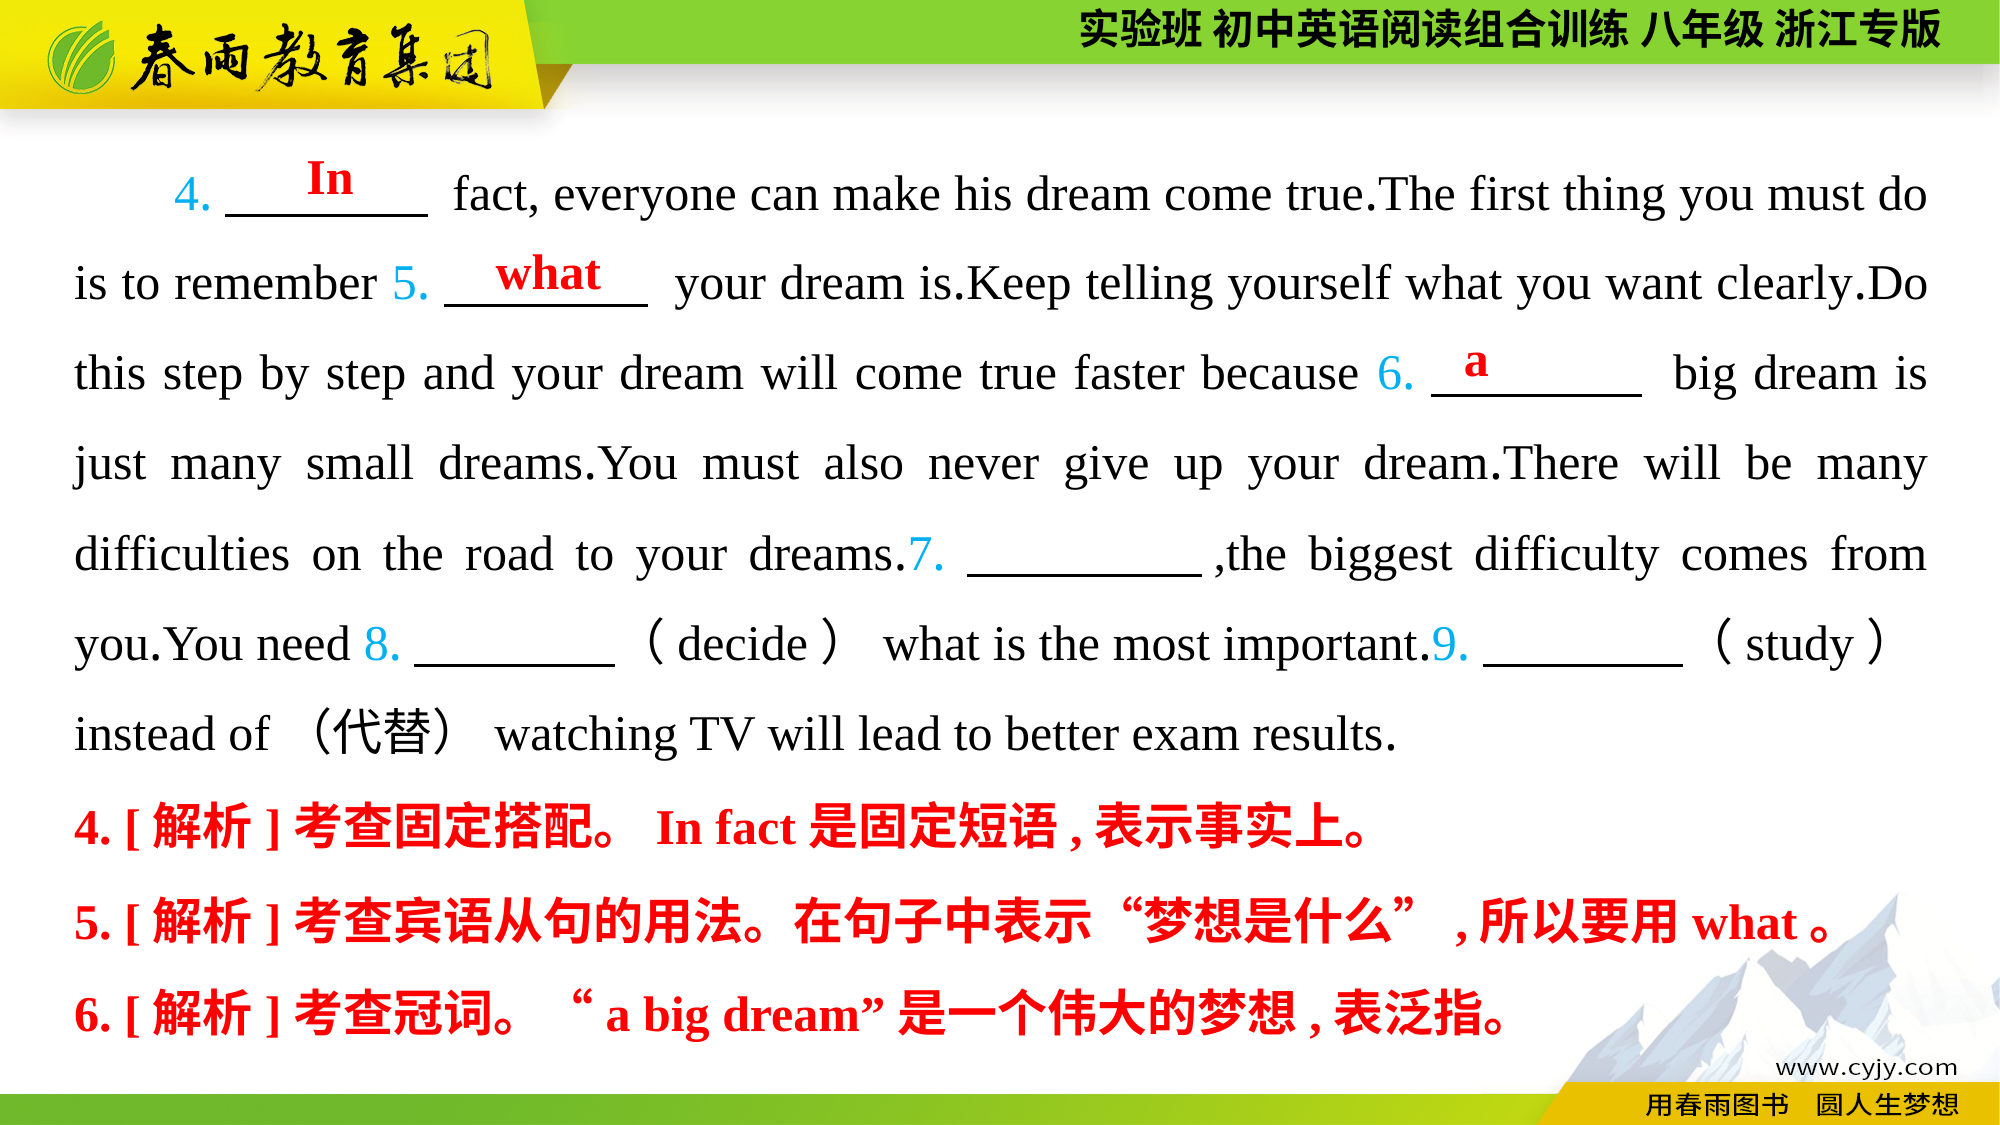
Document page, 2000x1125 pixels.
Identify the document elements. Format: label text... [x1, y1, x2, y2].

text_box 4. [解析]考查固定搭配。In fact是固定短语,表示事实上。 [59, 763, 1944, 862]
text_box what [480, 231, 617, 307]
picture [0, 0, 2000, 1125]
text_box 5. [解析]考查宾语从句的用法。在句子中表示“梦想是什么”,所以要用what。 [59, 862, 1944, 957]
text_box In [291, 137, 369, 212]
list 4. fact, everyone can make his dream come true.The first thing you must do is to remember 5. your dream is.Keep telling yourself what you want clearly.Do this step by step and your dream will come true faster because 6. big dream is just many small dreams.You must also never give up your dream.There will be many difficulties on the road to your dreams.7. ,the biggest difficulty comes from you.You need 8. （decide）what is the most important.9. （study）instead of（代替）watching TV will lead to better exam results. [59, 122, 1944, 763]
text_box 6. [解析]考查冠词。“a big dream”是一个伟大的梦想,表泛指。 [59, 957, 1944, 1049]
text_box a [1449, 319, 1504, 394]
